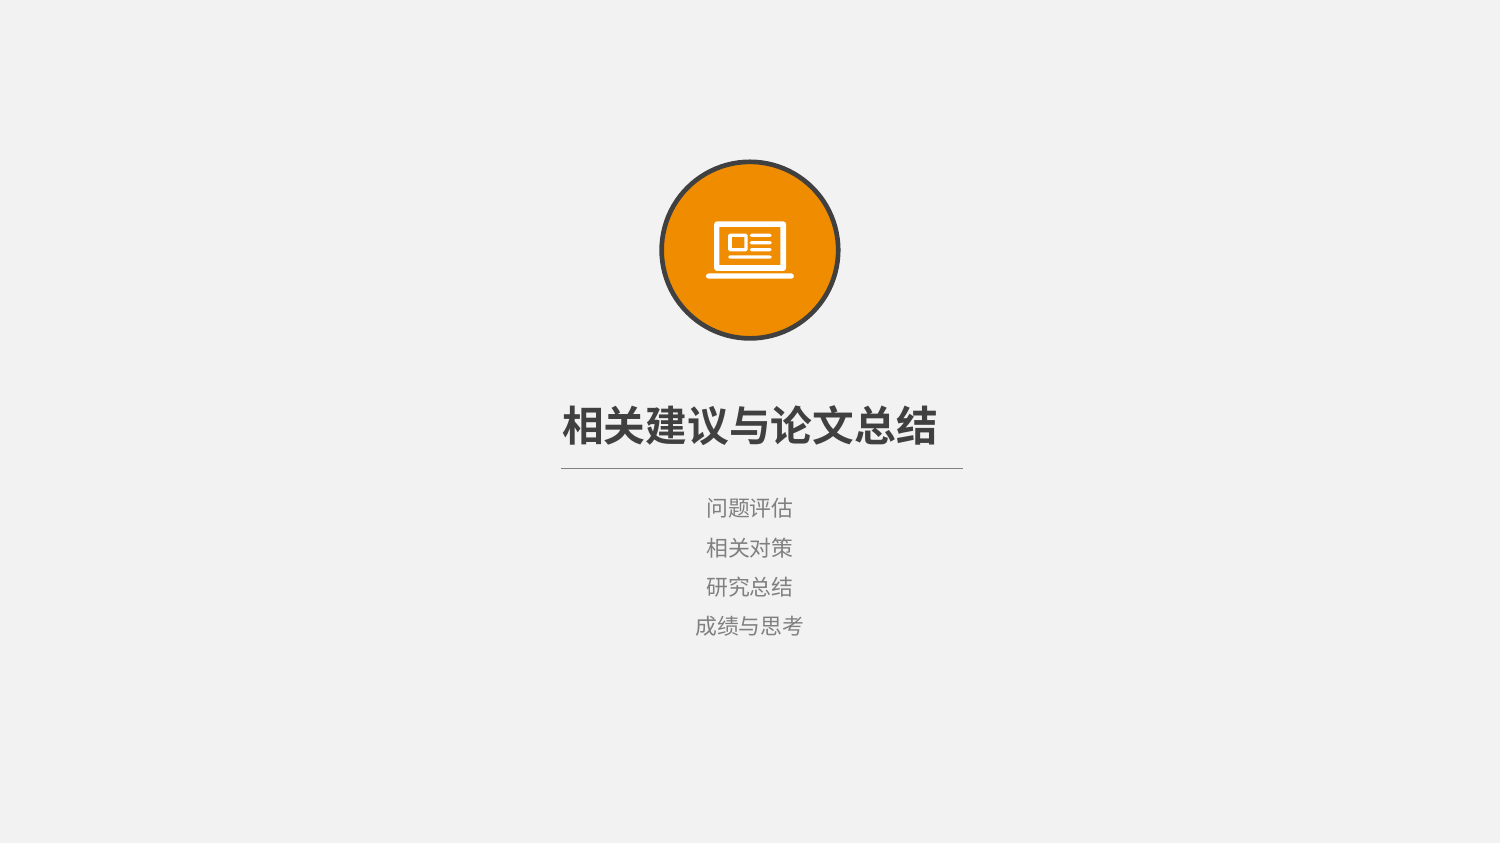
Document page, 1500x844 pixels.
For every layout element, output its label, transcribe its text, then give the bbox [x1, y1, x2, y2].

text_box [706, 273, 794, 279]
text_box 相关建议与论文总结 [547, 391, 953, 457]
text_box [659, 159, 841, 341]
text_box 问题评估 相关对策 研究总结 成绩与思考 [680, 478, 820, 647]
text_box [714, 221, 787, 271]
